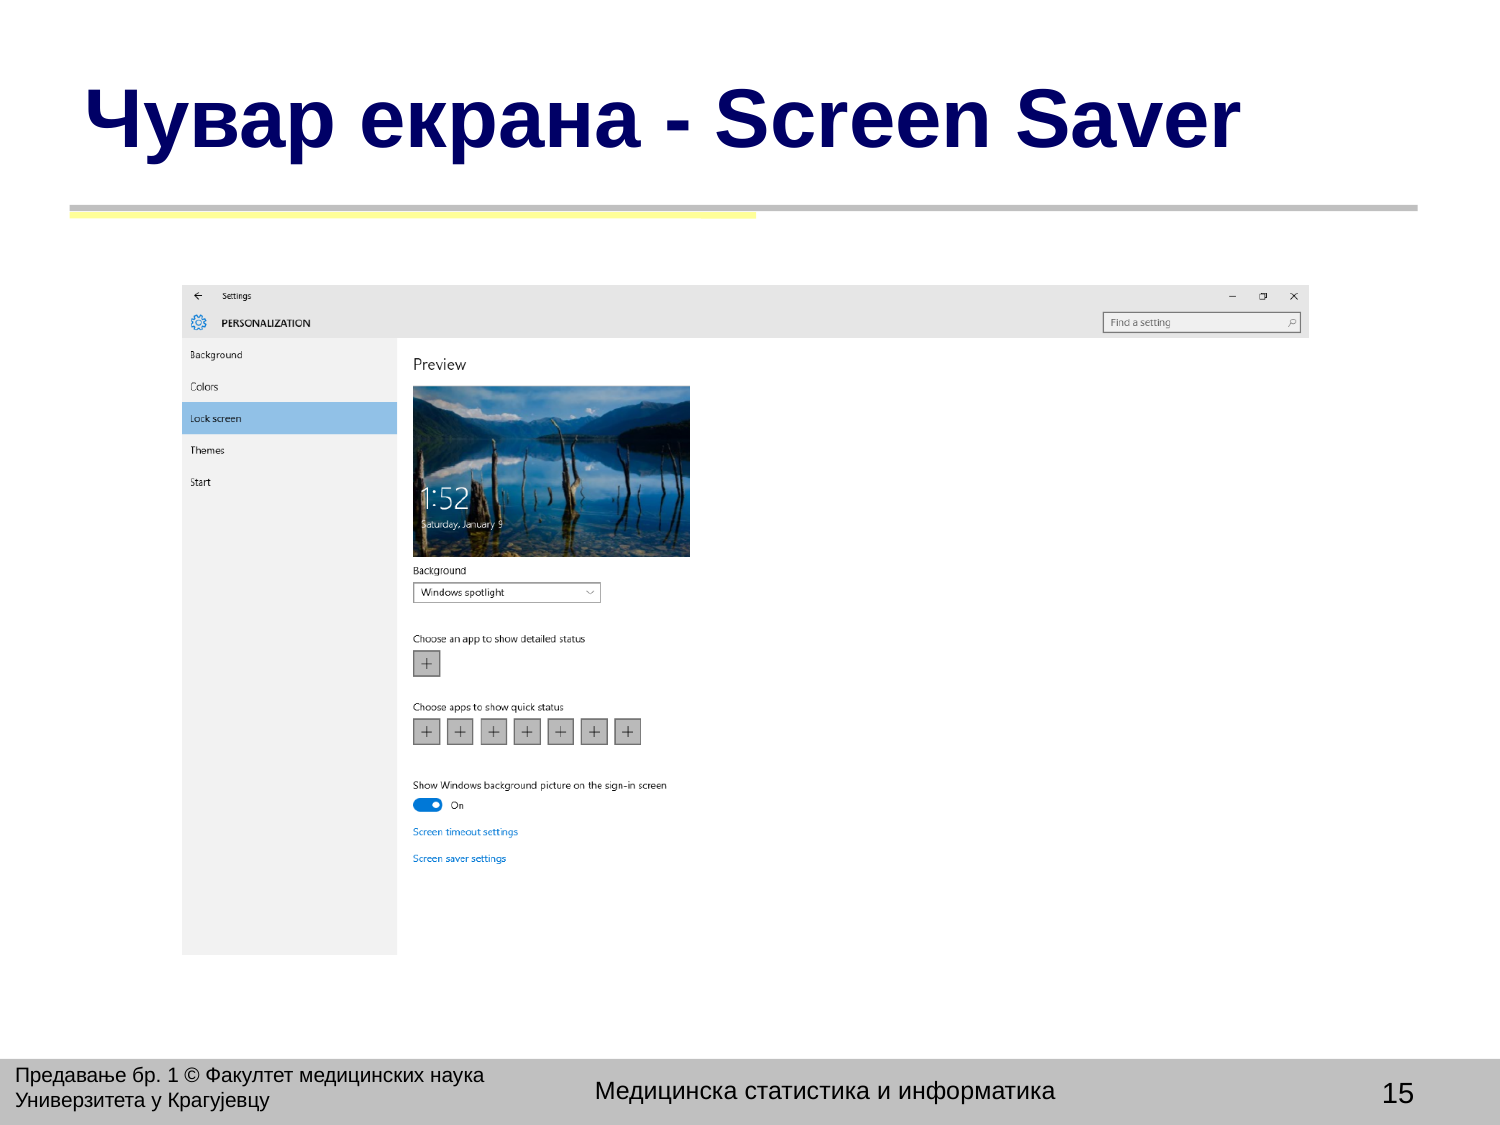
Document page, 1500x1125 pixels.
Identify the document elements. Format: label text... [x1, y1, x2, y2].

title Чувар екрана - Screen Saver [69, 19, 1426, 208]
footer Медицинска статистика и информатика [512, 1066, 1140, 1125]
slide_number Предавање бр. 1 © Факултет медицинских наука Универзитета у Крагујевцу [0, 1053, 624, 1108]
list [181, 285, 1309, 955]
slide_number 15 [1161, 1066, 1430, 1125]
